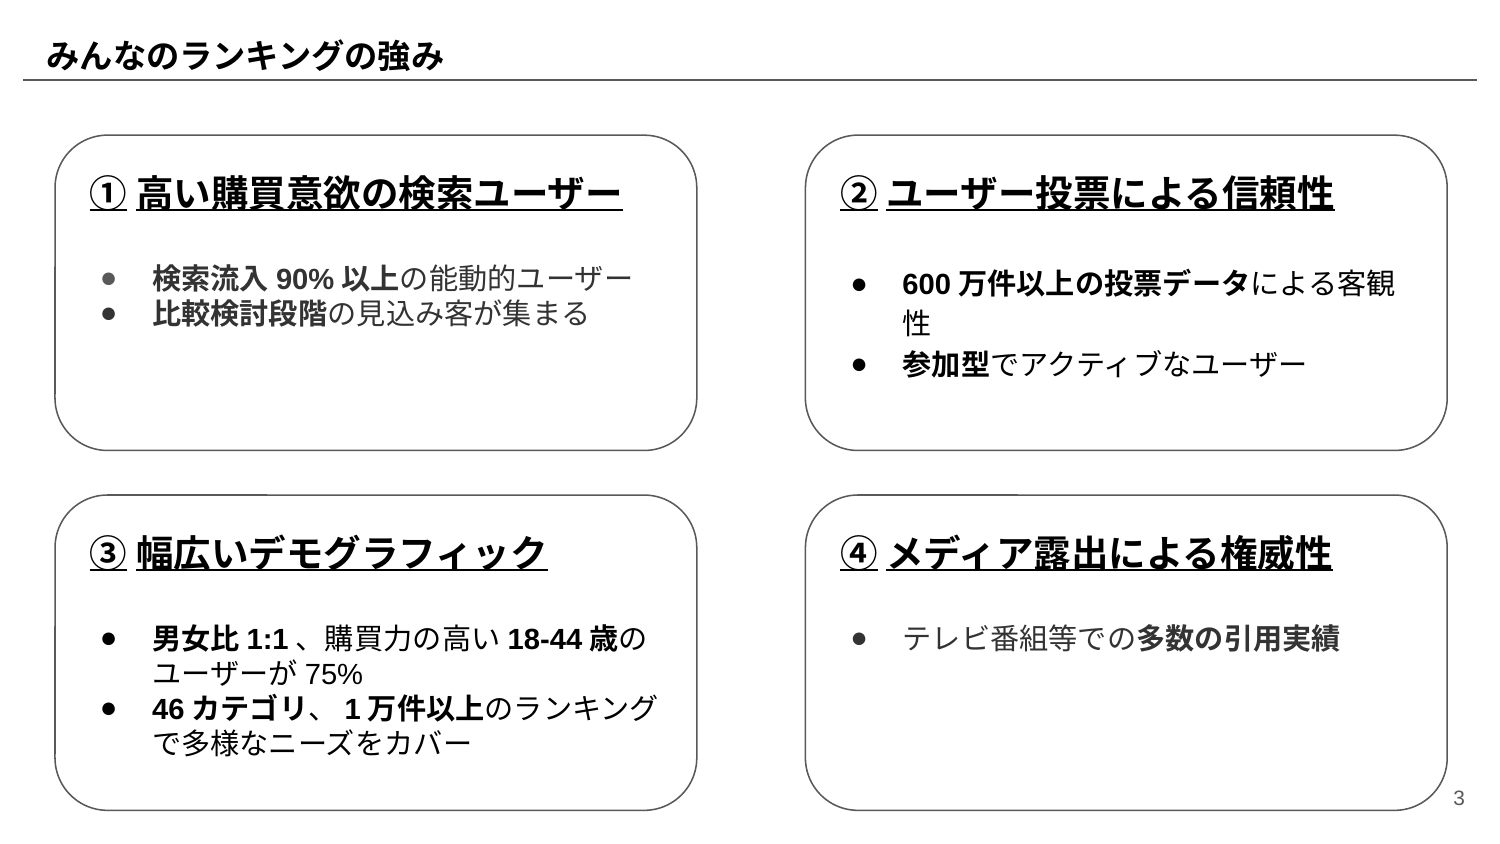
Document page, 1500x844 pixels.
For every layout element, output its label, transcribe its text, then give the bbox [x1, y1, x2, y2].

text_box [54, 495, 697, 811]
text_box 検索流入90%以上の能動的ユーザー 比較検討段階の見込み客が集まる [62, 245, 675, 346]
text_box 600万件以上の投票データによる客観性 参加型でアクティブなユーザー [812, 245, 1425, 431]
title みんなのランキングの強み [31, 15, 839, 79]
text_box ④メディア露出による権威性 [825, 514, 1416, 590]
slide_number ‹#› [1389, 764, 1480, 830]
text_box テレビ番組等での多数の引用実績 [812, 605, 1425, 705]
text_box ③幅広いデモグラフィック [74, 514, 665, 590]
text_box 男女比1:1、購買力の高い18-44歳のユーザーが75% 46カテゴリ、1万件以上のランキングで多様なニーズをカバー [62, 605, 675, 775]
text_box [0, 1, 1500, 105]
text_box ②ユーザー投票による信頼性 [825, 154, 1416, 230]
text_box [54, 135, 697, 451]
text_box [805, 495, 1448, 811]
text_box ①高い購買意欲の検索ユーザー [74, 154, 665, 230]
text_box [805, 135, 1448, 451]
